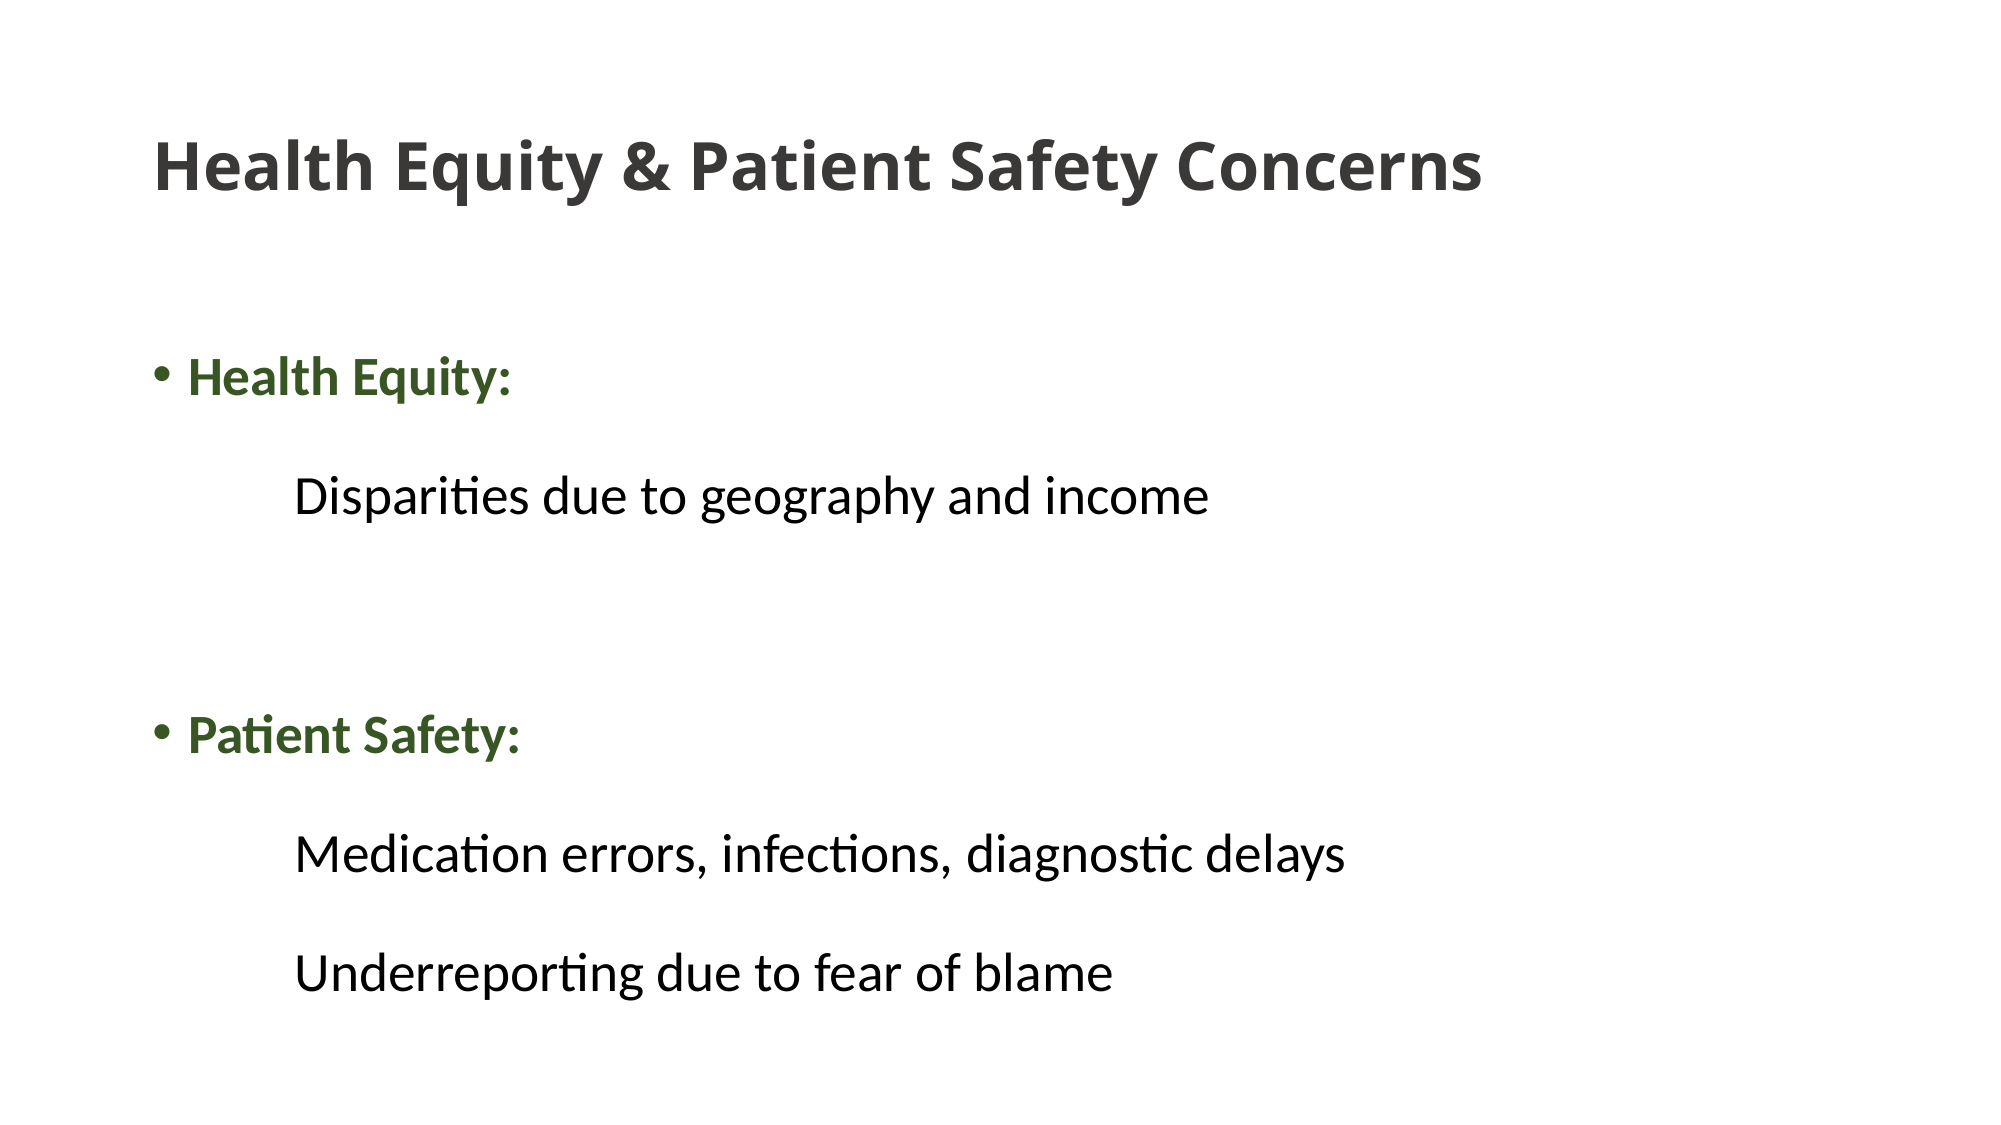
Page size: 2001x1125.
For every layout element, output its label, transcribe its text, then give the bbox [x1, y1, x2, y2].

list Health Equity: Disparities due to geography and income Patient Safety: Medication errors, infections, diagnostic delays Underreporting due to fear of blame [137, 299, 1863, 1014]
title Health Equity & Patient Safety Concerns [137, 59, 1863, 278]
